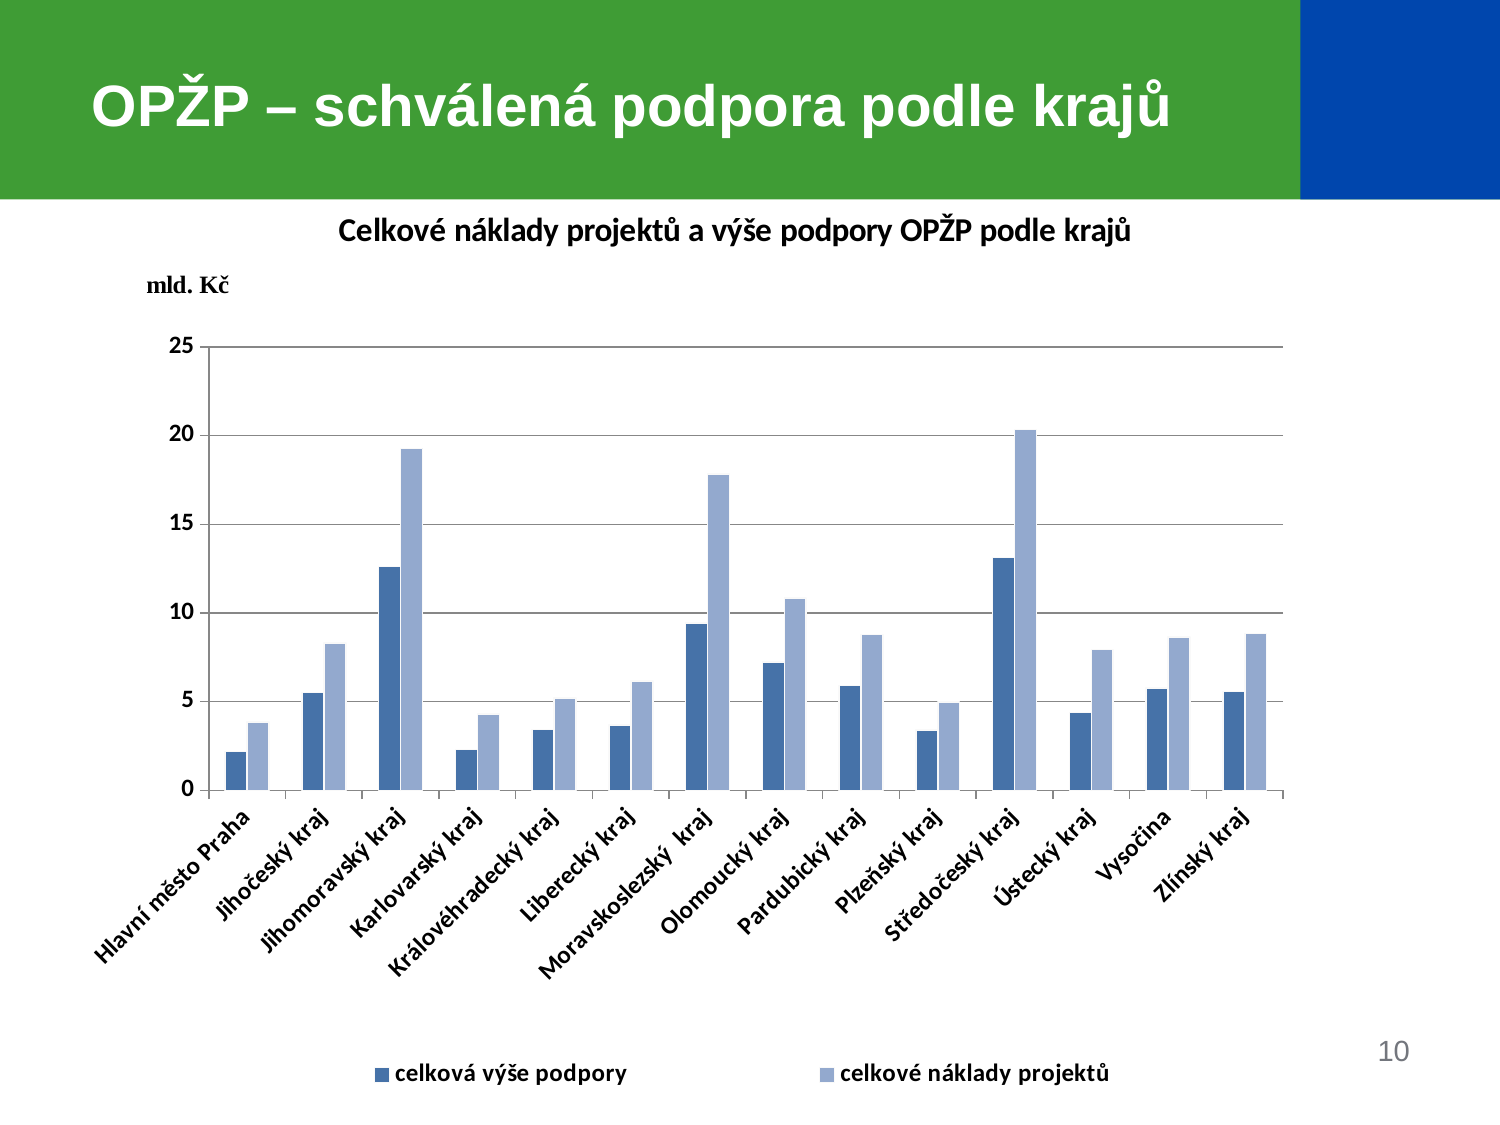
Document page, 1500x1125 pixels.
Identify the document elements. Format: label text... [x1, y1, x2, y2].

slide_number 10 [1334, 1024, 1426, 1103]
chart [76, 195, 1329, 1125]
title OPŽP – schválená podpora podle krajů [76, 45, 1270, 161]
